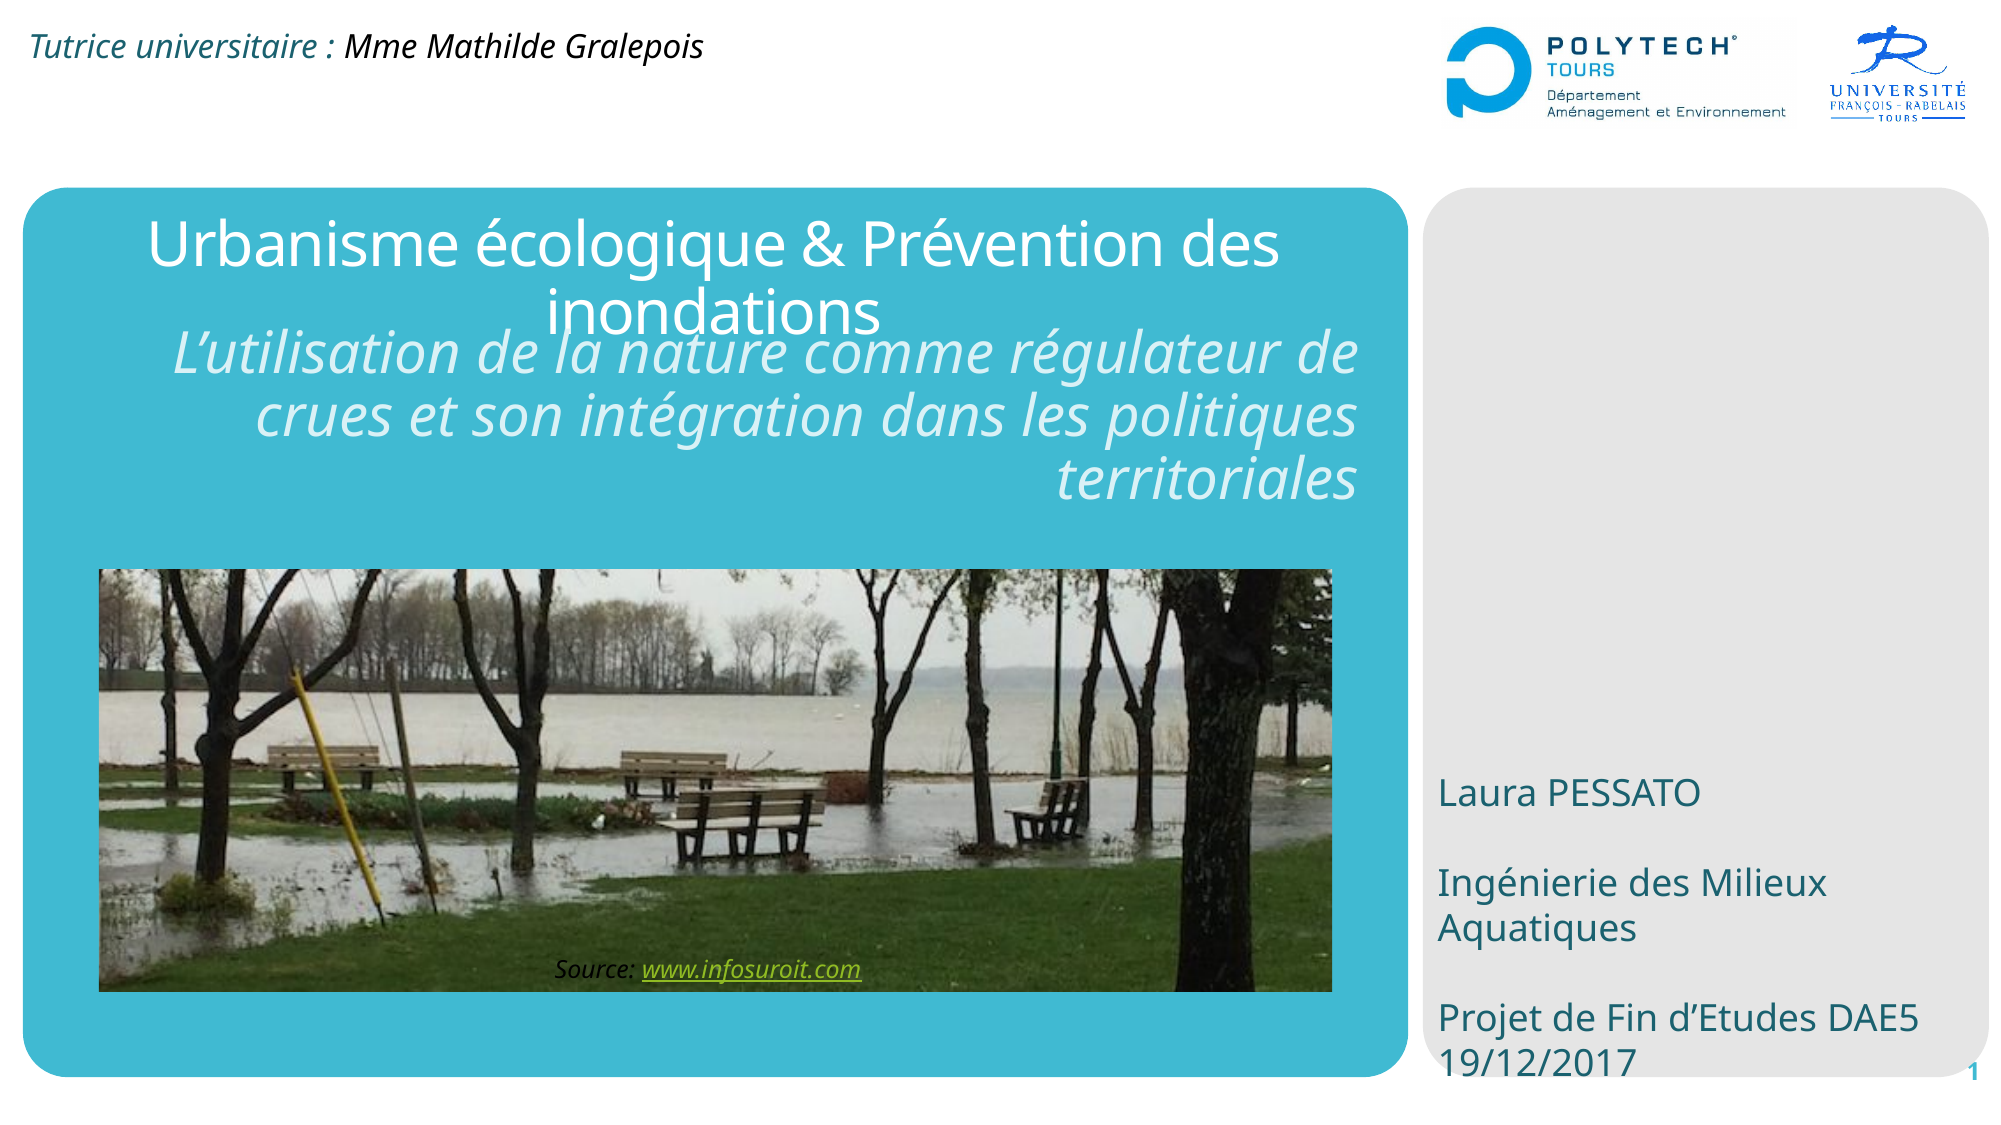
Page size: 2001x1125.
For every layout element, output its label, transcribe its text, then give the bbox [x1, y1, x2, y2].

text_box [22, 186, 1410, 1079]
picture [1821, 14, 1973, 132]
text_box L’utilisation de la nature comme régulateur de crues et son intégration dans les politiques territoriales [48, 315, 1374, 455]
text_box Tutrice universitaire : Mme Mathilde Gralepois [13, 17, 1098, 73]
text_box Laura PESSATO Ingénierie des Milieux Aquatiques Projet de Fin d’Etudes DAE5 19/12/2017 [1422, 761, 1989, 1091]
picture [98, 568, 1333, 992]
slide_number 1 [1744, 1042, 1996, 1103]
text_box [1422, 186, 1990, 1035]
text_box Urbanisme écologique & Prévention des inondations [49, 205, 1379, 597]
picture [1440, 17, 1797, 129]
